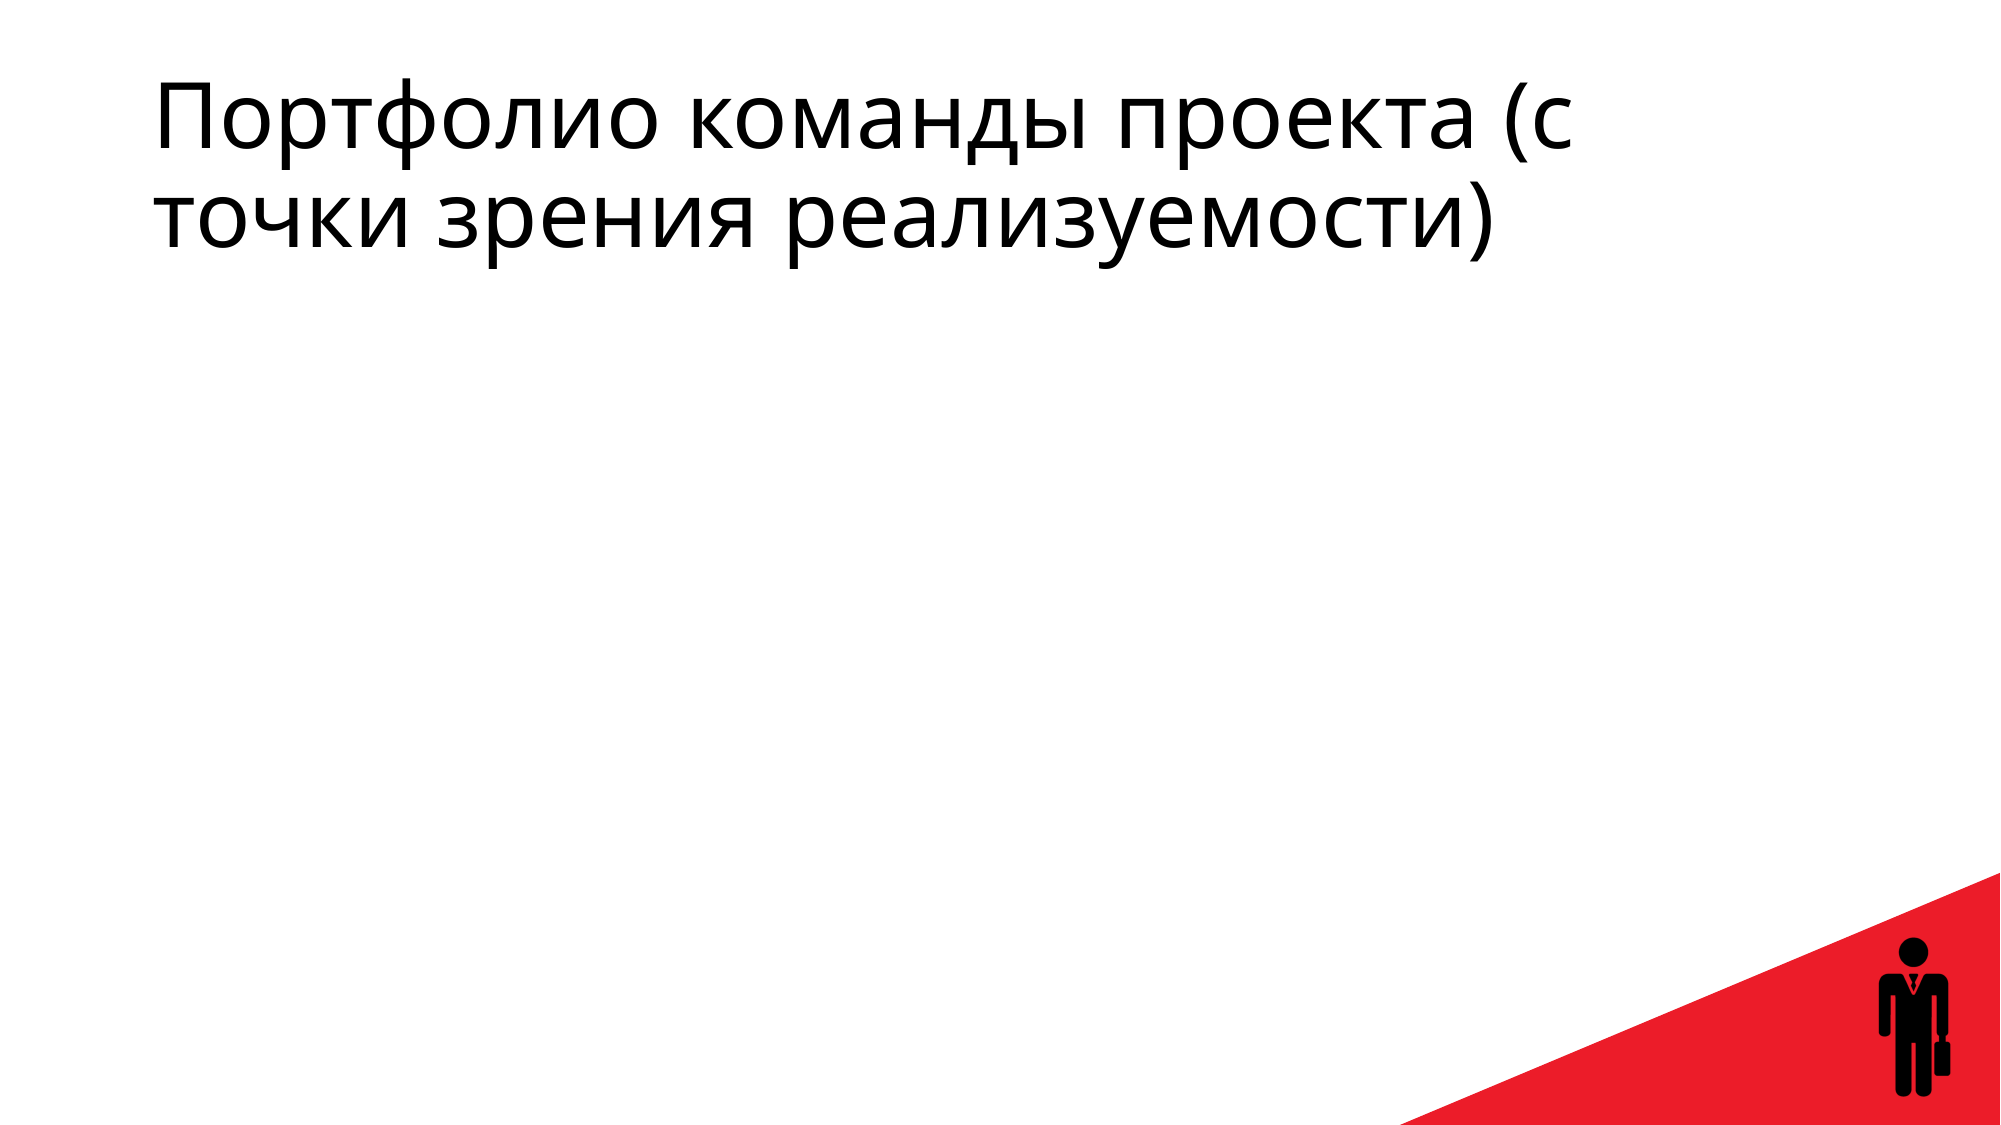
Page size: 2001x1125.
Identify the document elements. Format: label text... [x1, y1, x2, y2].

title Портфолио команды проекта (с точки зрения реализуемости) [137, 59, 1863, 278]
picture [1840, 931, 1989, 1103]
